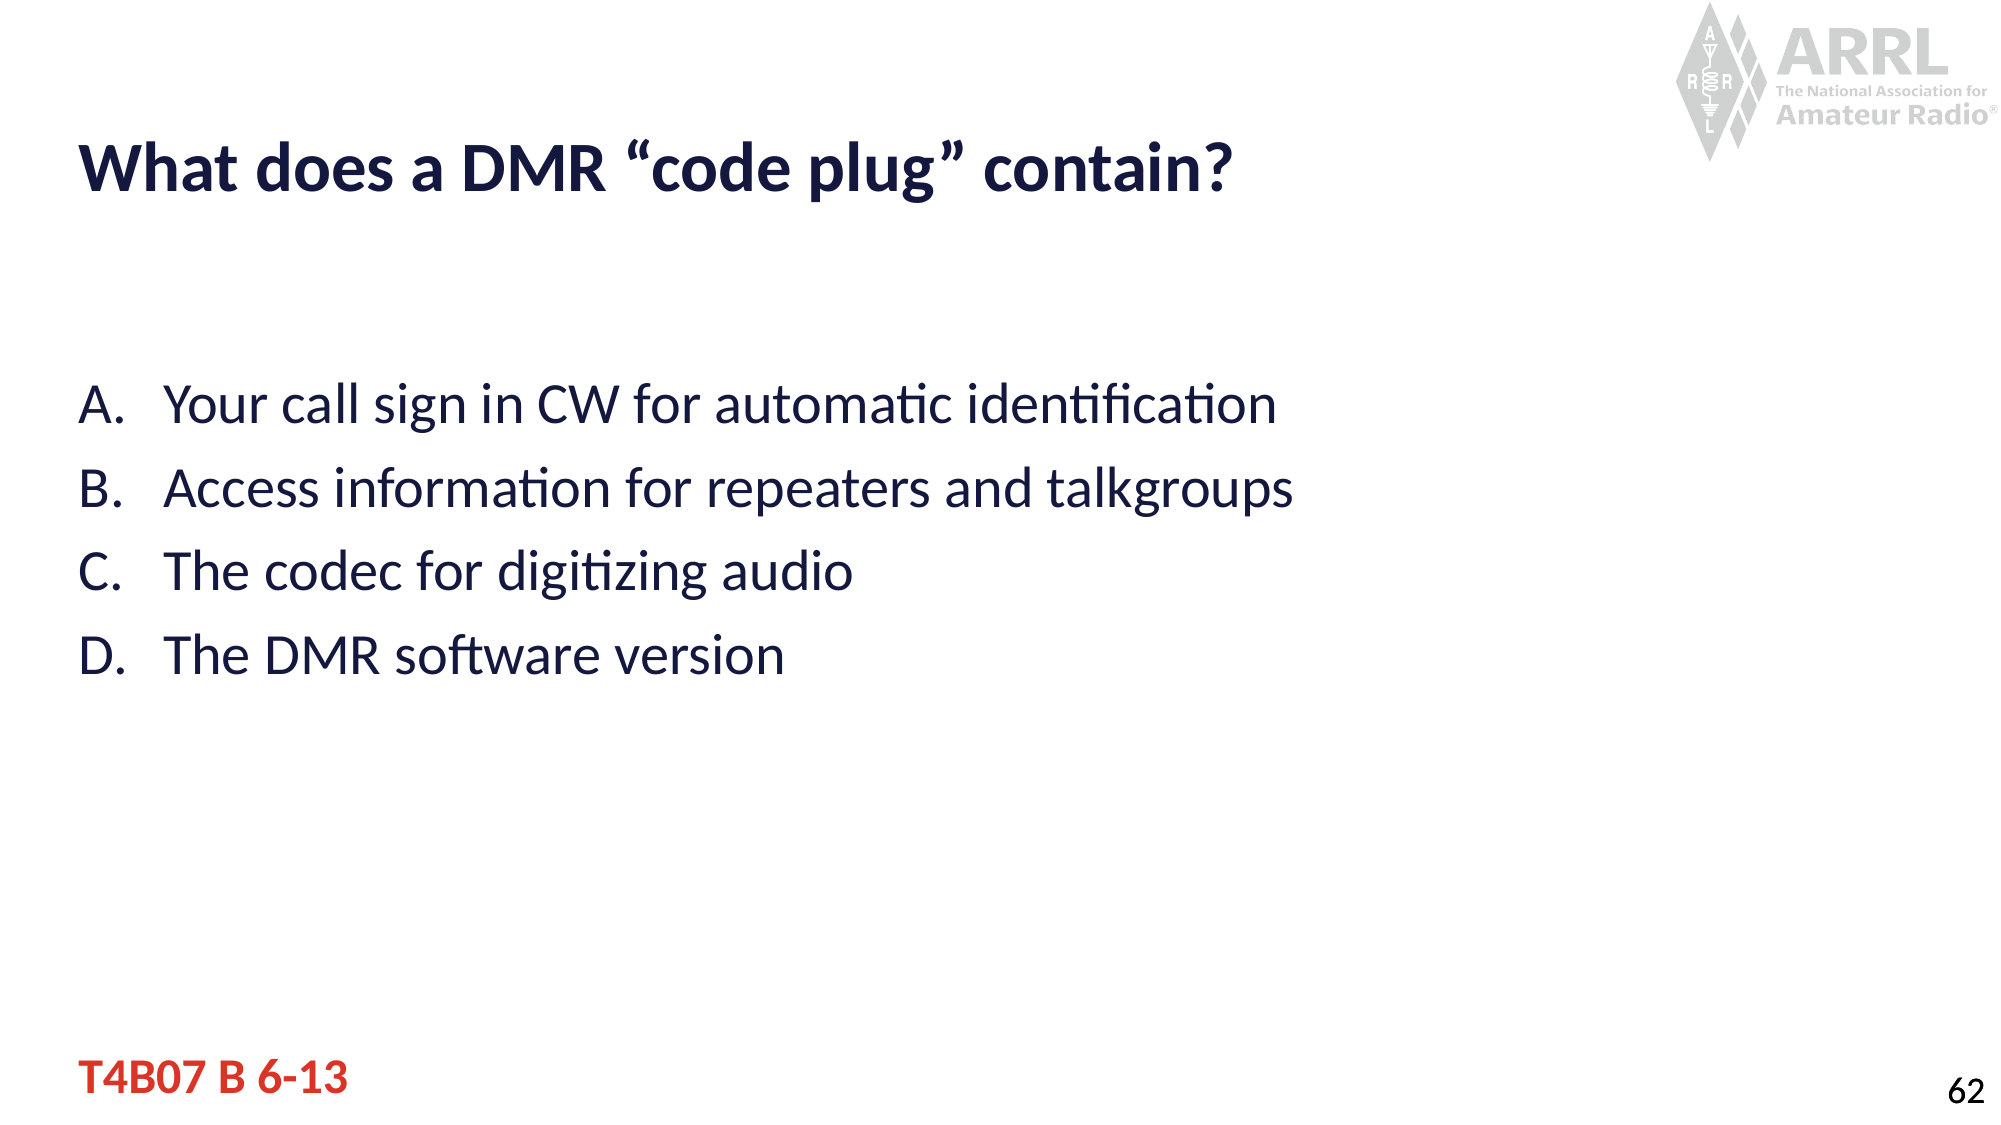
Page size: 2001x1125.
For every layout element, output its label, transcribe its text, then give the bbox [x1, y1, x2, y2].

picture [1674, 0, 2000, 164]
text_box T4B07 B 6-13 [63, 1036, 921, 1112]
list Your call sign in CW for automatic identification Access information for repeaters and talkgroups The codec for digitizing audio The DMR software version [63, 365, 1863, 989]
title What does a DMR “code plug” contain? [63, 59, 1863, 278]
